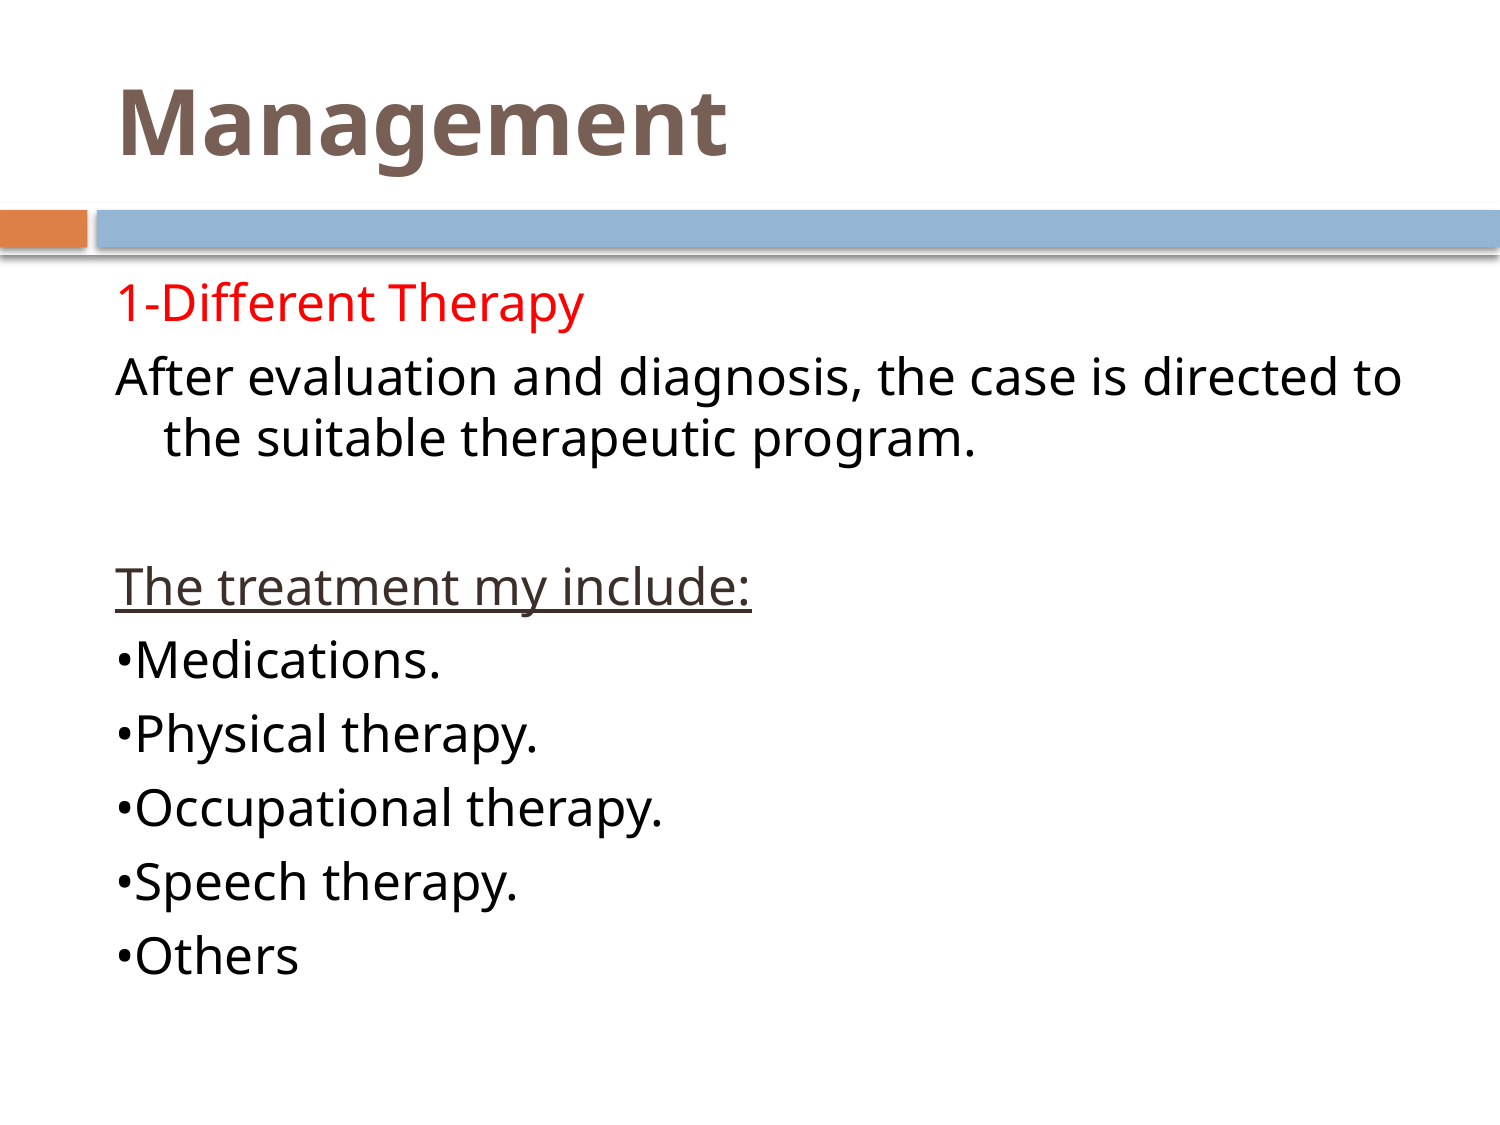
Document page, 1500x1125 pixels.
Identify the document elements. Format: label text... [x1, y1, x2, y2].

title Management [100, 37, 1438, 200]
list 1-Different Therapy After evaluation and diagnosis, the case is directed to the suitable therapeutic program. The treatment my include: •Medications. •Physical therapy. •Occupational therapy. •Speech therapy. •Others [100, 262, 1438, 1000]
